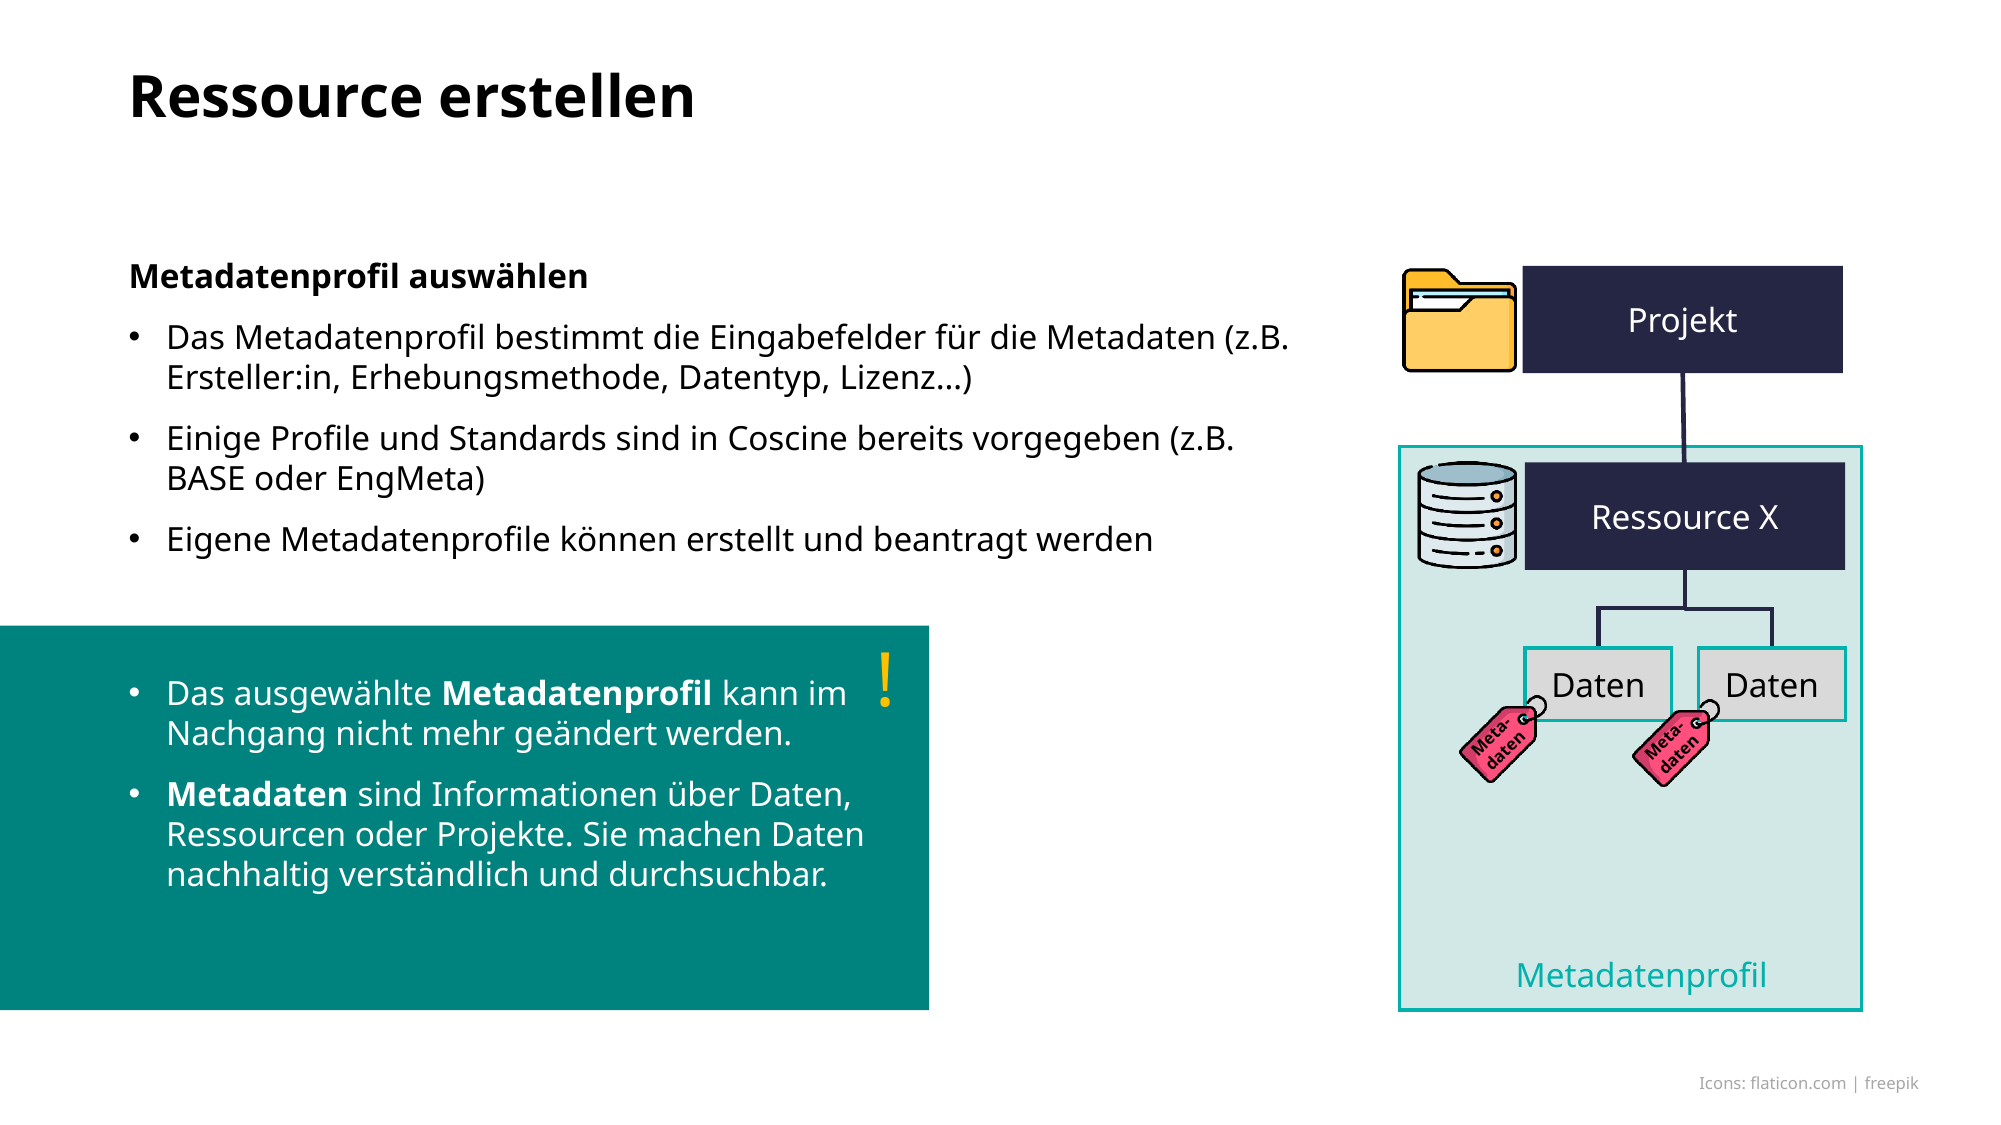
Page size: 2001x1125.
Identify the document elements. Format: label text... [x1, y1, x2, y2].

text_box ! [860, 624, 928, 721]
text_box Das ausgewählte Metadatenprofil kann im Nachgang nicht mehr geändert werden. Metadaten sind Informationen über Daten, Ressourcen oder Projekte. Sie machen Daten nachhaltig verständlich und durchsuchbar. [113, 664, 883, 989]
title Ressource erstellen [114, 59, 1886, 148]
text_box [0, 624, 930, 1011]
list Metadatenprofil auswählen Das Metadatenprofil bestimmt die Eingabefelder für die Metadaten (z.B. Ersteller:in, Erhebungsmethode, Datentyp, Lizenz…) Einige Profile und Standards sind in Coscine bereits vorgegeben (z.B. BASE oder EngMeta) Eigene Metadatenprofile können erstellt und beantragt werden [114, 248, 1327, 607]
text_box Icons: flaticon.com | freepik [1684, 1065, 2000, 1100]
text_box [1399, 262, 1862, 1011]
